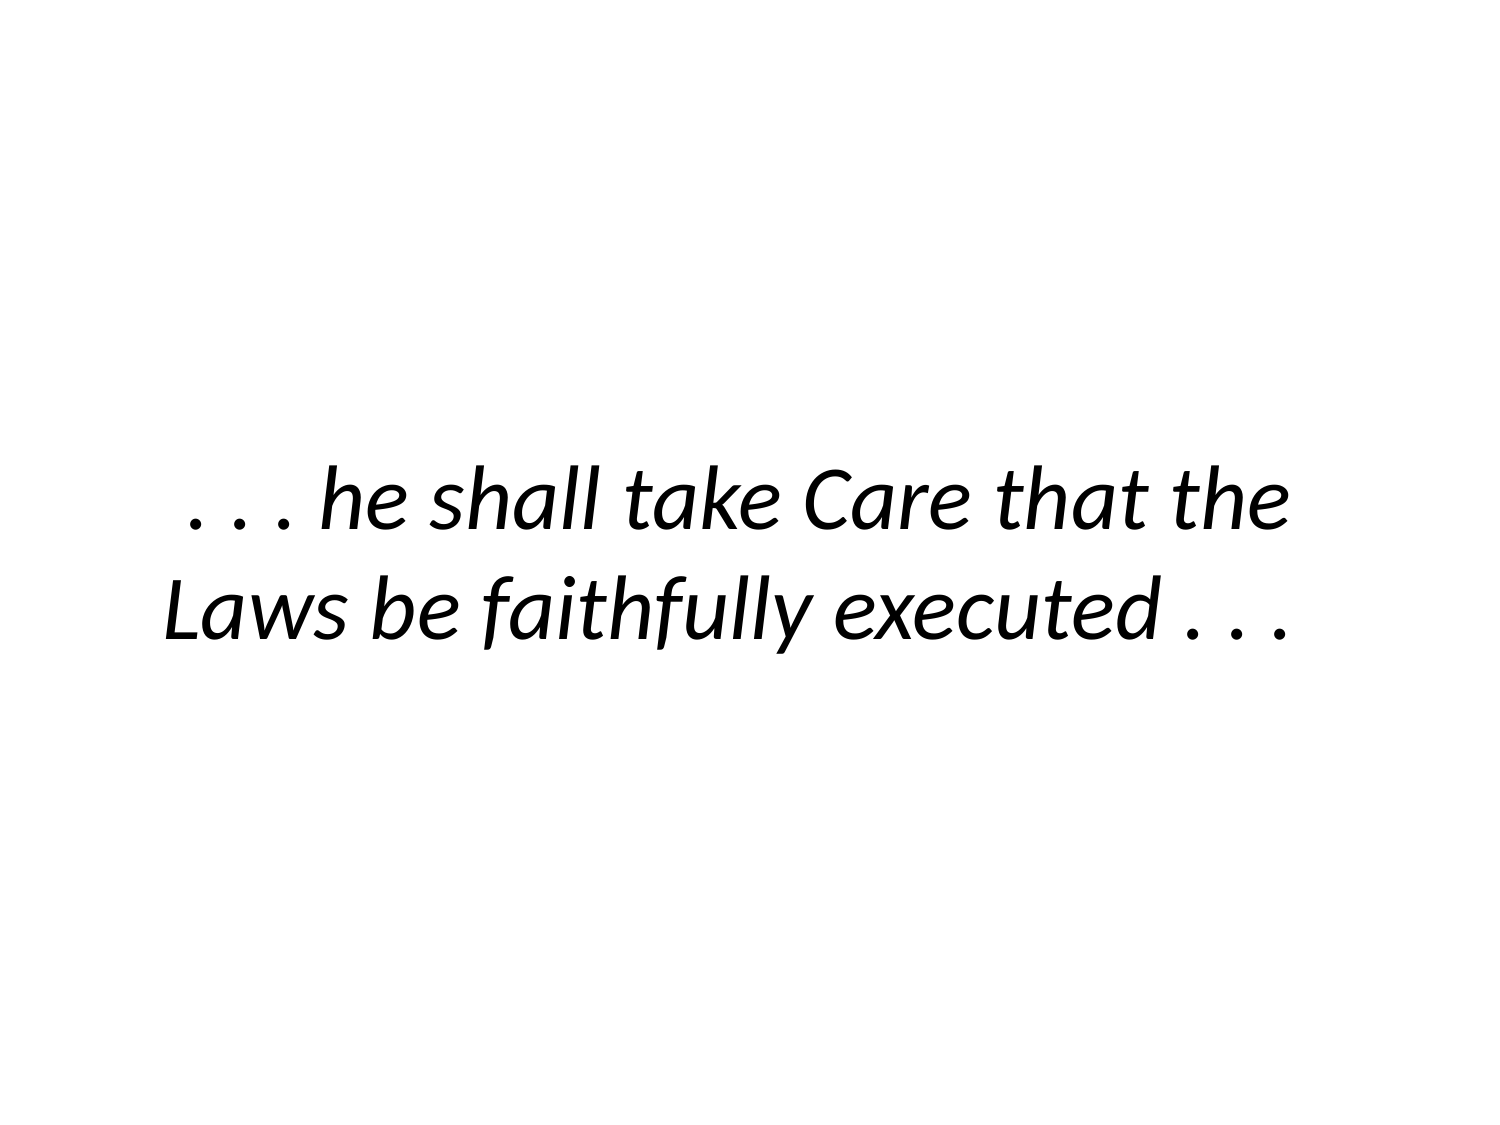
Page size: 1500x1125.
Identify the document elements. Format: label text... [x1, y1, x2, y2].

title . . . he shall take Care that the Laws be faithfully executed . . . [74, 44, 1426, 1051]
